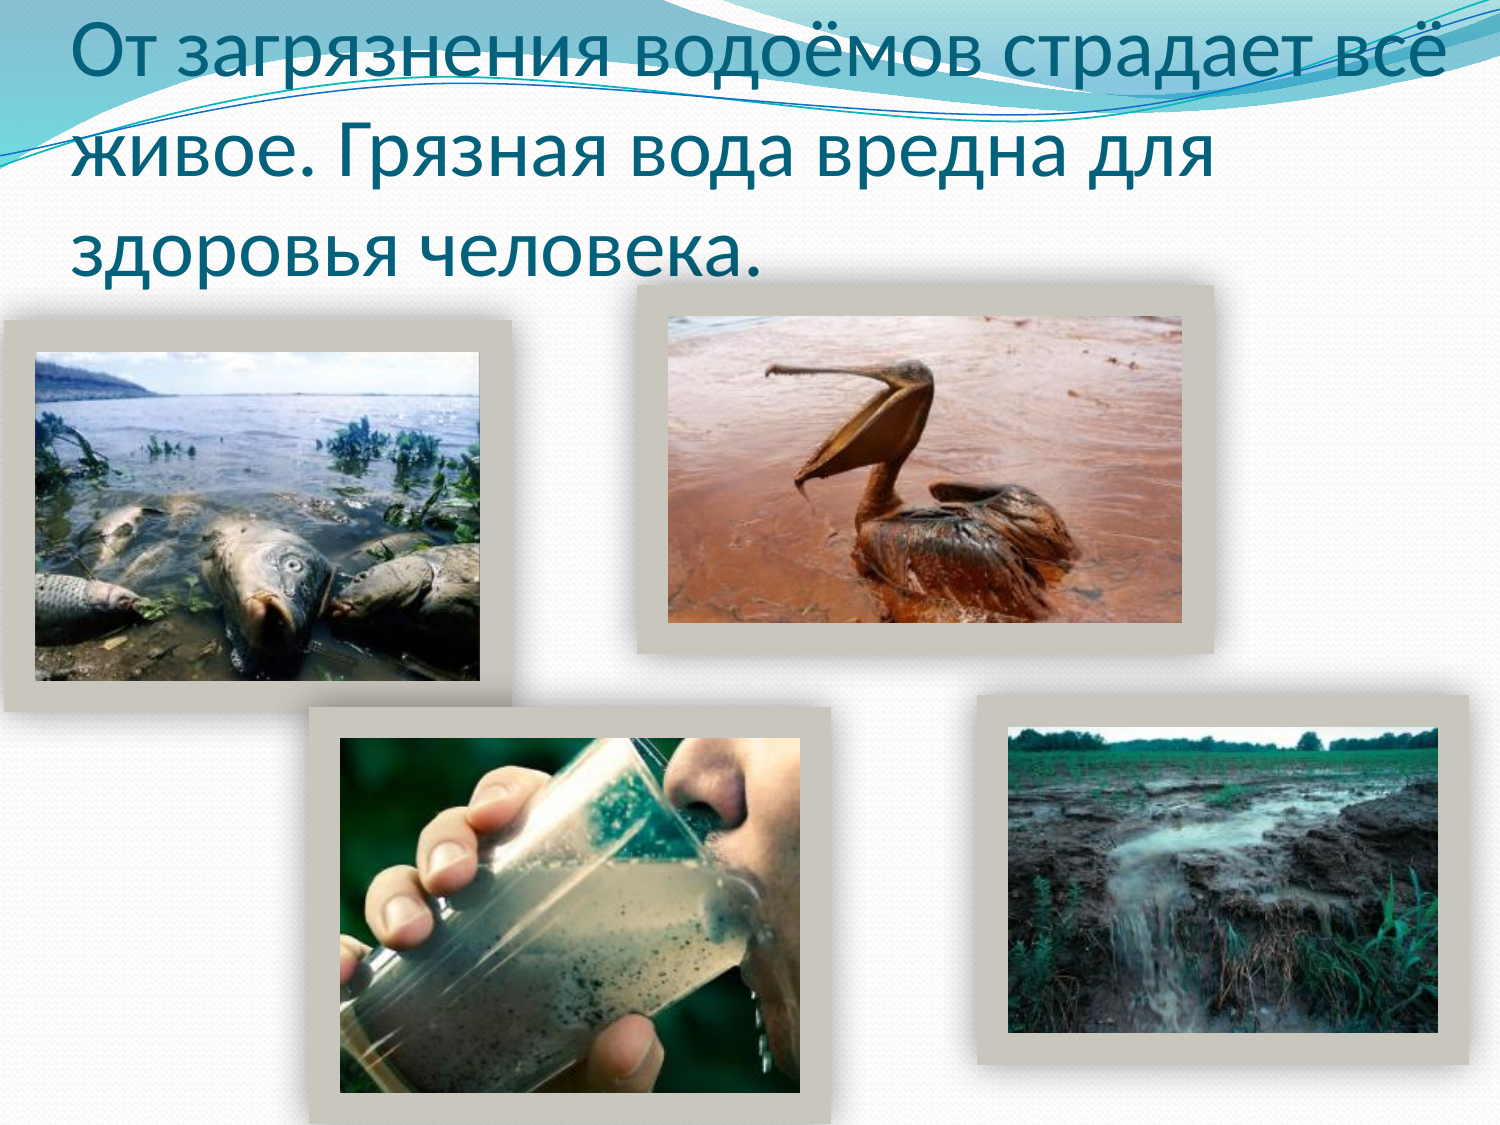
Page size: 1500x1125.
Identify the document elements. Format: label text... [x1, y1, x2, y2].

picture [1007, 726, 1438, 1034]
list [34, 351, 481, 681]
picture [667, 316, 1183, 624]
picture [339, 738, 801, 1094]
title От загрязнения водоёмов страдает всё живое. Грязная вода вредна для здоровья человека. [70, 70, 1500, 293]
